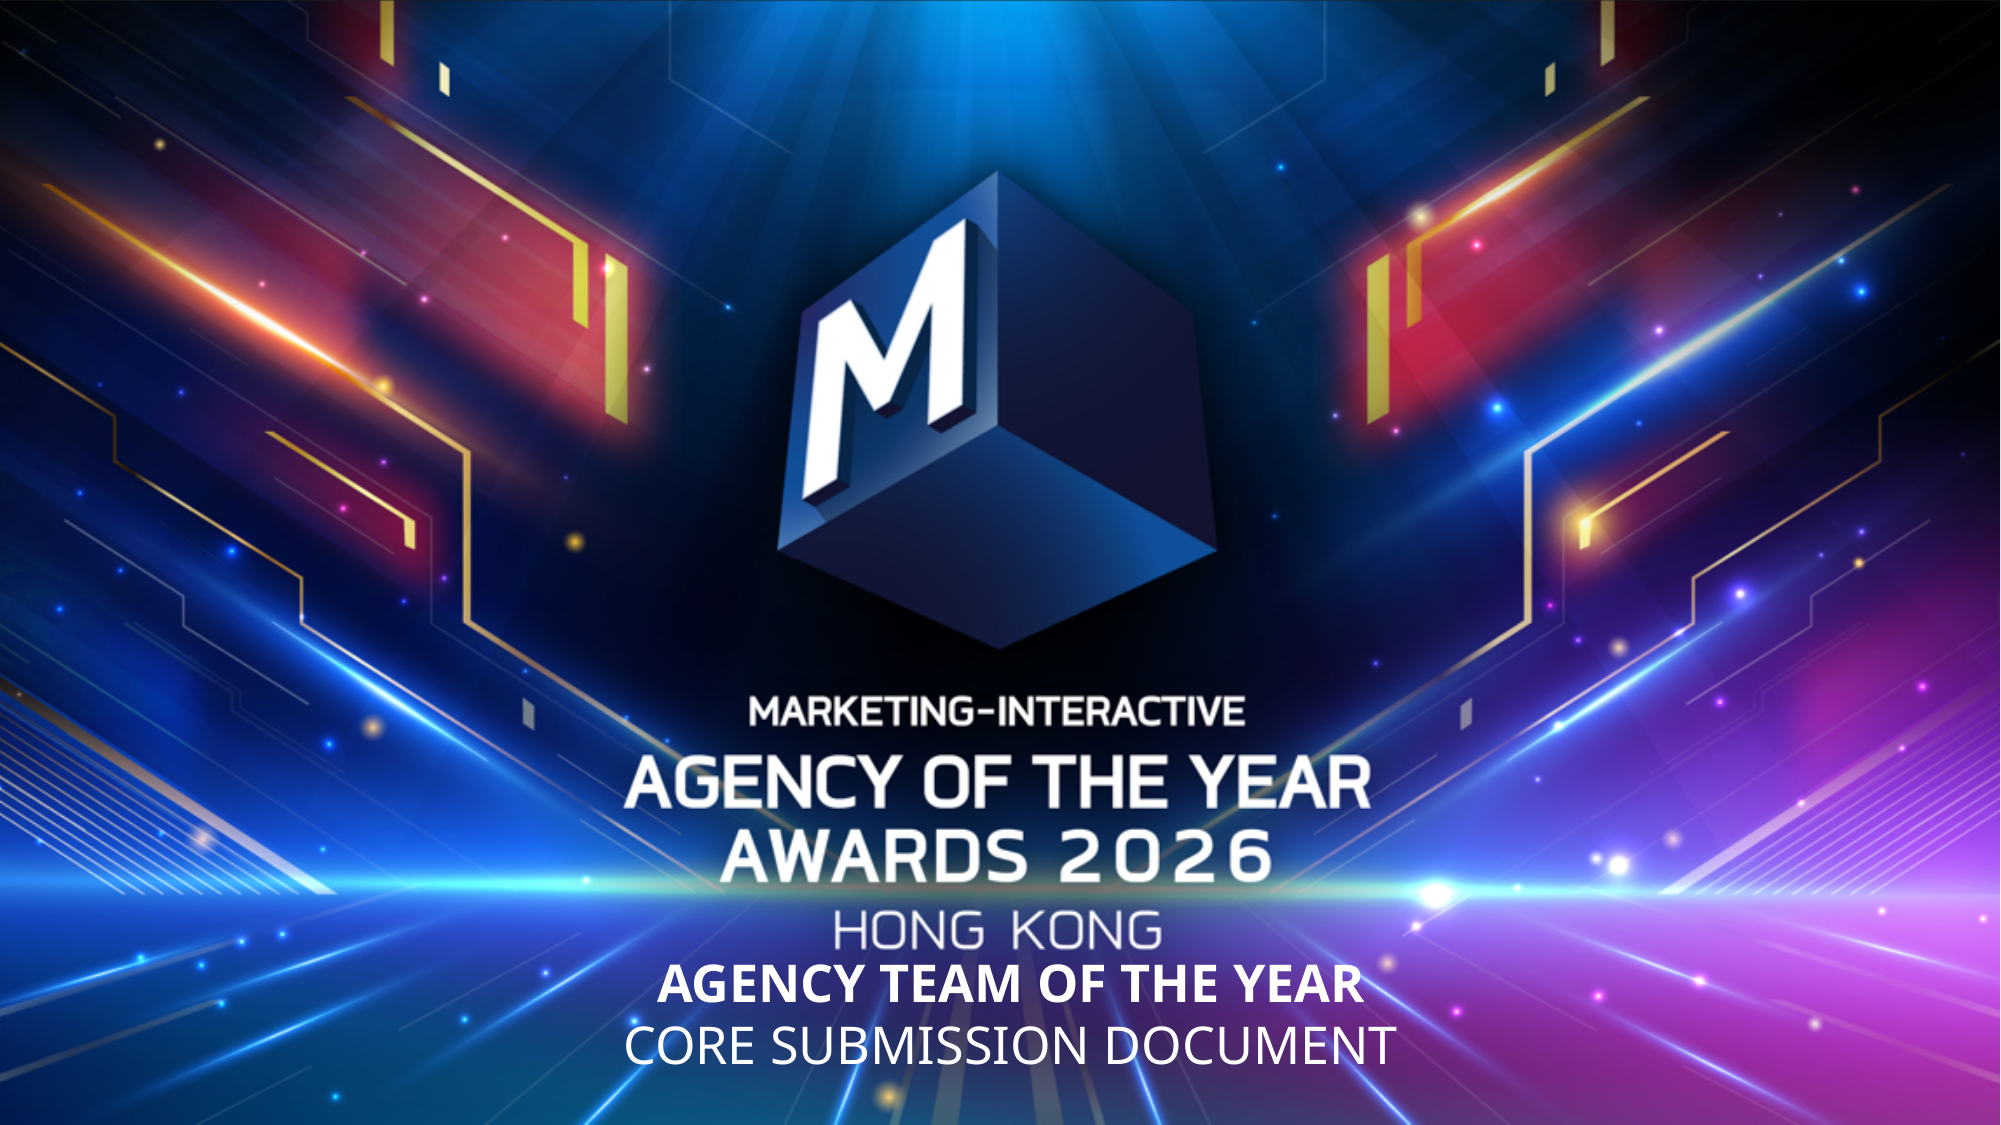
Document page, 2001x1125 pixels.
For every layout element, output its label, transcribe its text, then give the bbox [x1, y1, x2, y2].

picture [0, 0, 2001, 1125]
text_box AGENCY TEAM OF THE YEAR CORE SUBMISSION DOCUMENT [517, 942, 1518, 1083]
